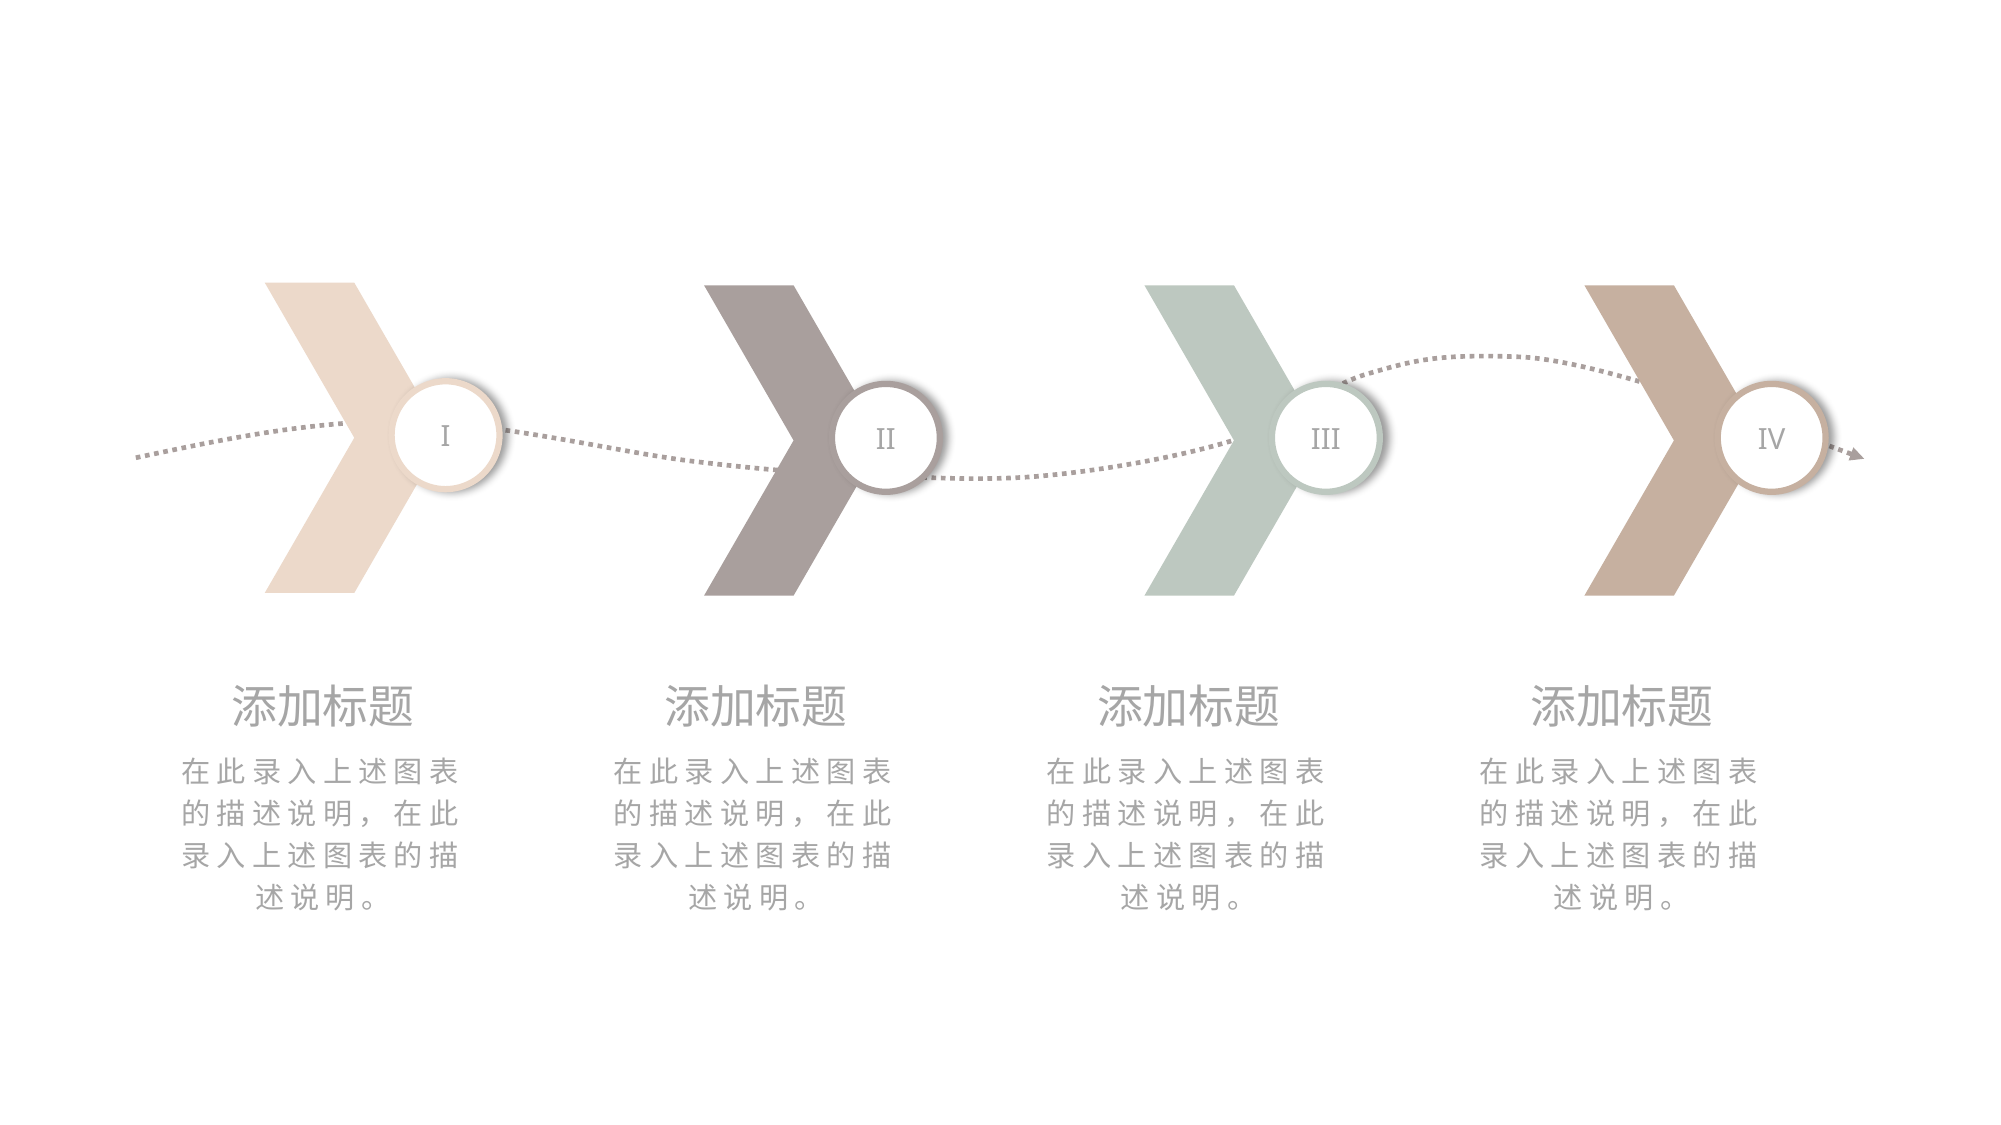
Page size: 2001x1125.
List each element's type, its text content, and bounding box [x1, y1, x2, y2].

text_box 添加标题 [628, 669, 883, 738]
text_box 添加标题 [1061, 669, 1316, 738]
text_box 在此录入上述图表的描述说明，在此录入上述图表的描述说明。 [1460, 738, 1784, 922]
text_box 添加标题 [1494, 669, 1750, 738]
text_box 在此录入上述图表的描述说明，在此录入上述图表的描述说明。 [594, 738, 918, 922]
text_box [135, 282, 1865, 596]
text_box 在此录入上述图表的描述说明，在此录入上述图表的描述说明。 [161, 738, 485, 922]
text_box 在此录入上述图表的描述说明，在此录入上述图表的描述说明。 [1027, 738, 1351, 922]
text_box 添加标题 [195, 669, 451, 738]
